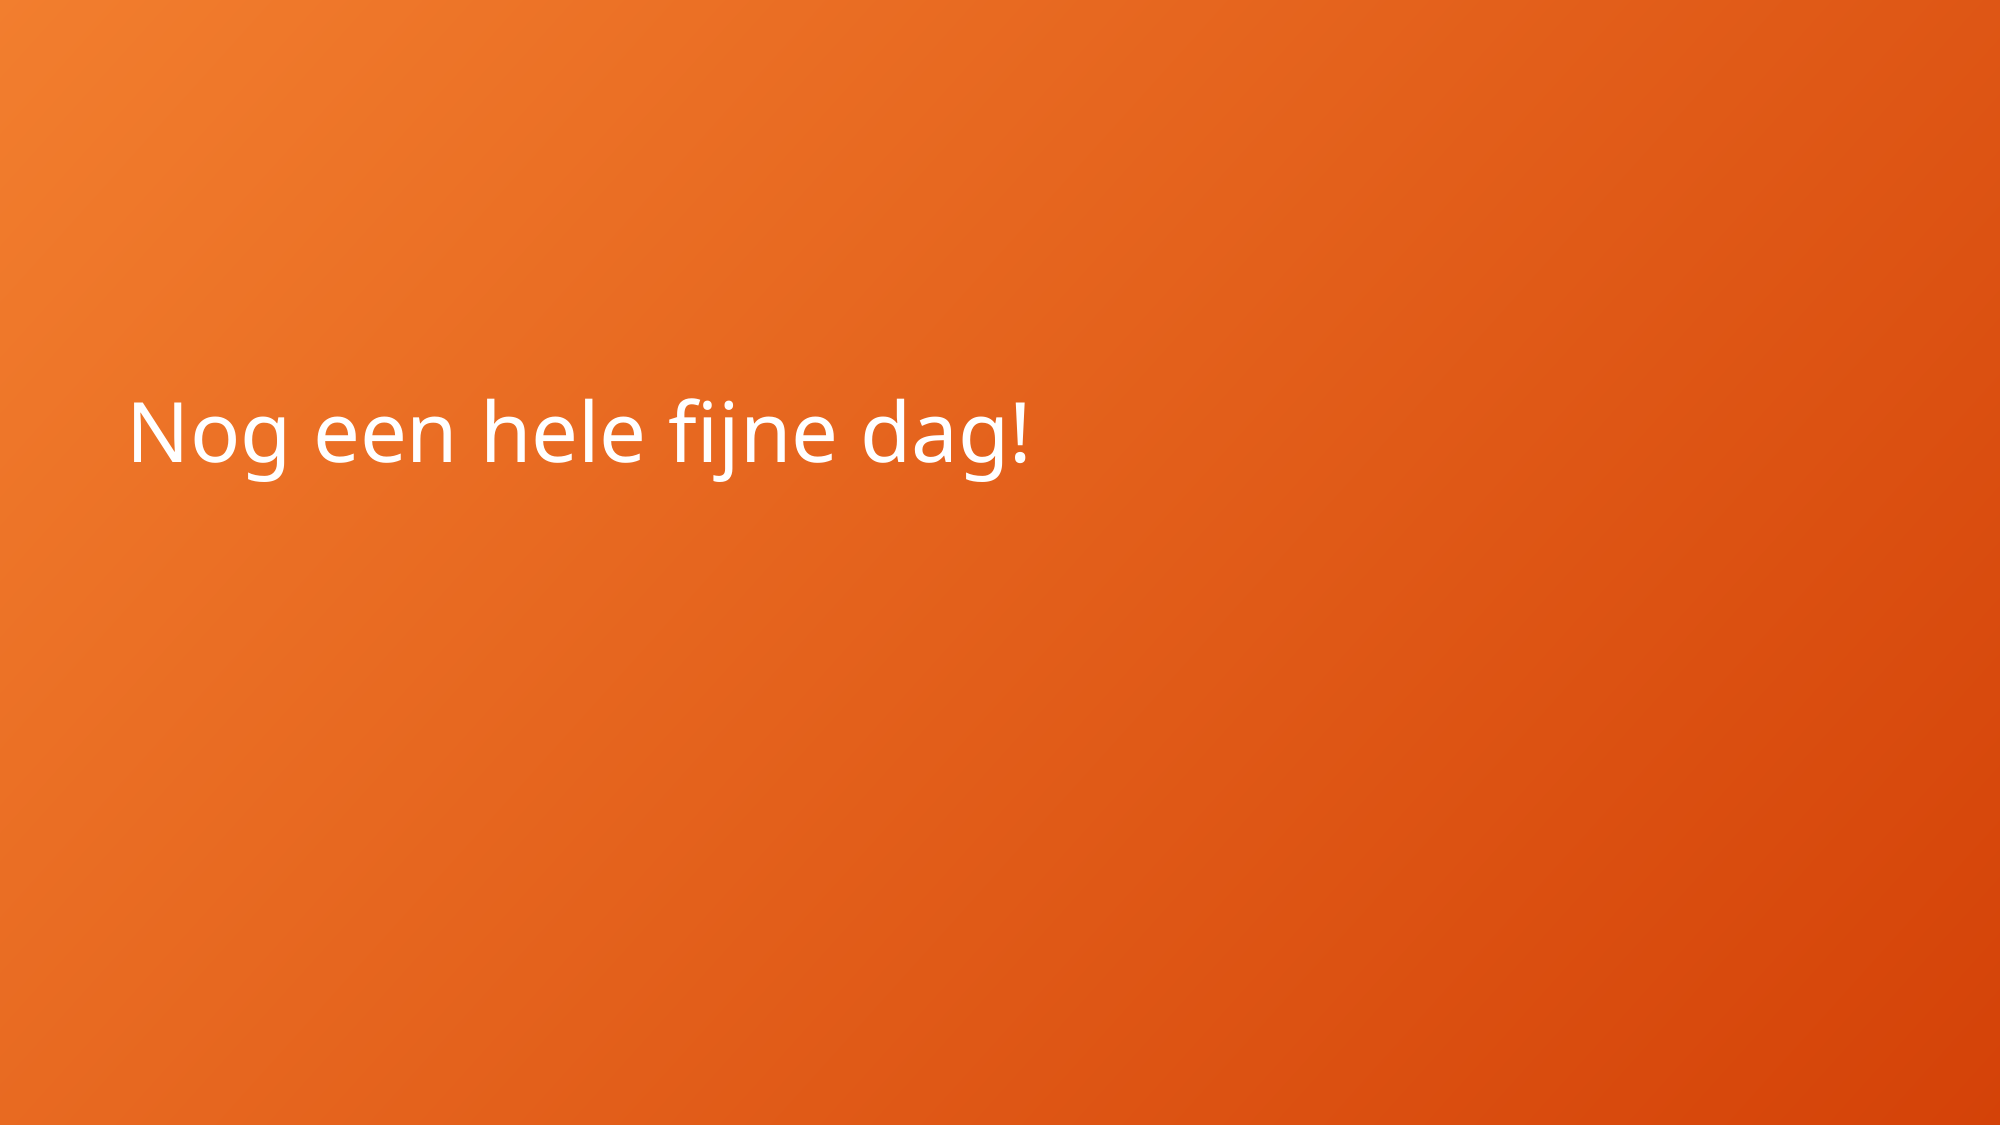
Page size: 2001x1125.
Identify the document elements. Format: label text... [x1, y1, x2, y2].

list Nog een hele fijne dag! [111, 383, 1689, 974]
